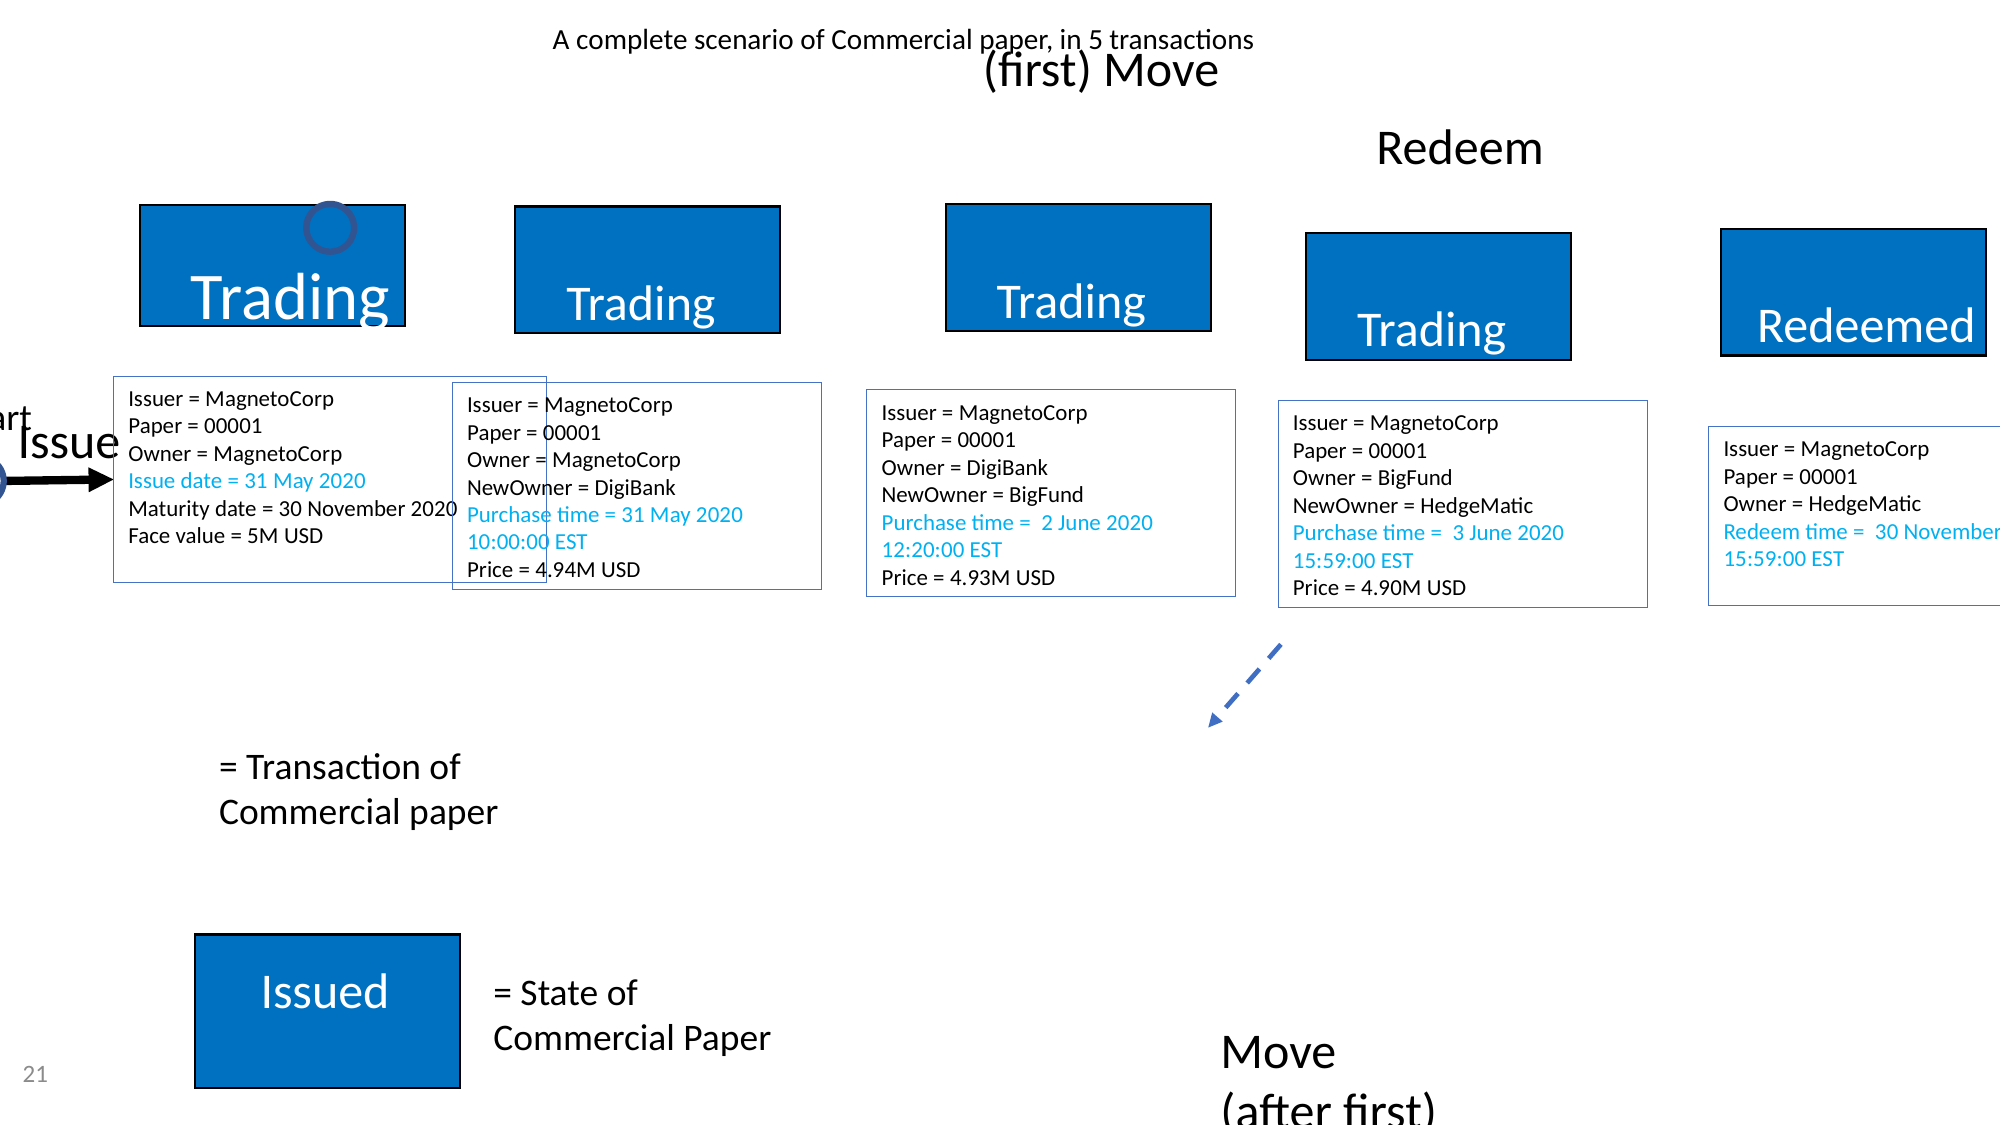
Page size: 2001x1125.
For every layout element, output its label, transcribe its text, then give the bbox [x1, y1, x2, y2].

text_box Trading [1306, 232, 1572, 360]
text_box Issued [194, 934, 460, 1088]
text_box Issuer = MagnetoCorp Paper = 00001 Owner = BigFund NewOwner = HedgeMatic Purchase time = 3 June 2020 15:59:00 EST Price = 4.90M USD [1278, 400, 1648, 608]
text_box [0, 385, 52, 506]
text_box Redeem [1361, 106, 1559, 182]
text_box Move (after first) [1205, 1011, 1453, 1125]
text_box Trading [945, 203, 1211, 331]
text_box Issuer = MagnetoCorp Paper = 00001 Owner = MagnetoCorp Issue date = 31 May 2020 Maturity date = 30 November 2020 Face value = 5M USD [113, 376, 547, 583]
text_box Redeemed [1721, 228, 1987, 356]
text_box [647, 559, 2000, 635]
text_box Issuer = MagnetoCorp Paper = 00001 Owner = DigiBank NewOwner = BigFund Purchase time = 2 June 2020 12:20:00 EST Price = 4.93M USD [866, 389, 1236, 597]
text_box Trading [139, 205, 405, 327]
text_box A complete scenario of Commercial paper, in 5 transactions [268, 12, 1539, 63]
text_box = Transaction of Commercial paper [204, 734, 548, 840]
text_box (first) Move [968, 63, 1235, 104]
text_box [304, 201, 357, 254]
text_box Issue [52, 400, 113, 476]
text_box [1208, 644, 1282, 728]
slide_number 21 [11, 1050, 57, 1096]
text_box Issuer = MagnetoCorp Paper = 00001 Owner = HedgeMatic Redeem time = 30 November 2020 15:59:00 EST [1708, 426, 2000, 606]
text_box Issuer = MagnetoCorp Paper = 00001 Owner = MagnetoCorp NewOwner = DigiBank Purchase time = 31 May 2020 10:00:00 EST Price = 4.94M USD [452, 382, 822, 590]
text_box Trading [515, 206, 781, 334]
text_box = State of Commercial Paper [478, 960, 796, 1066]
